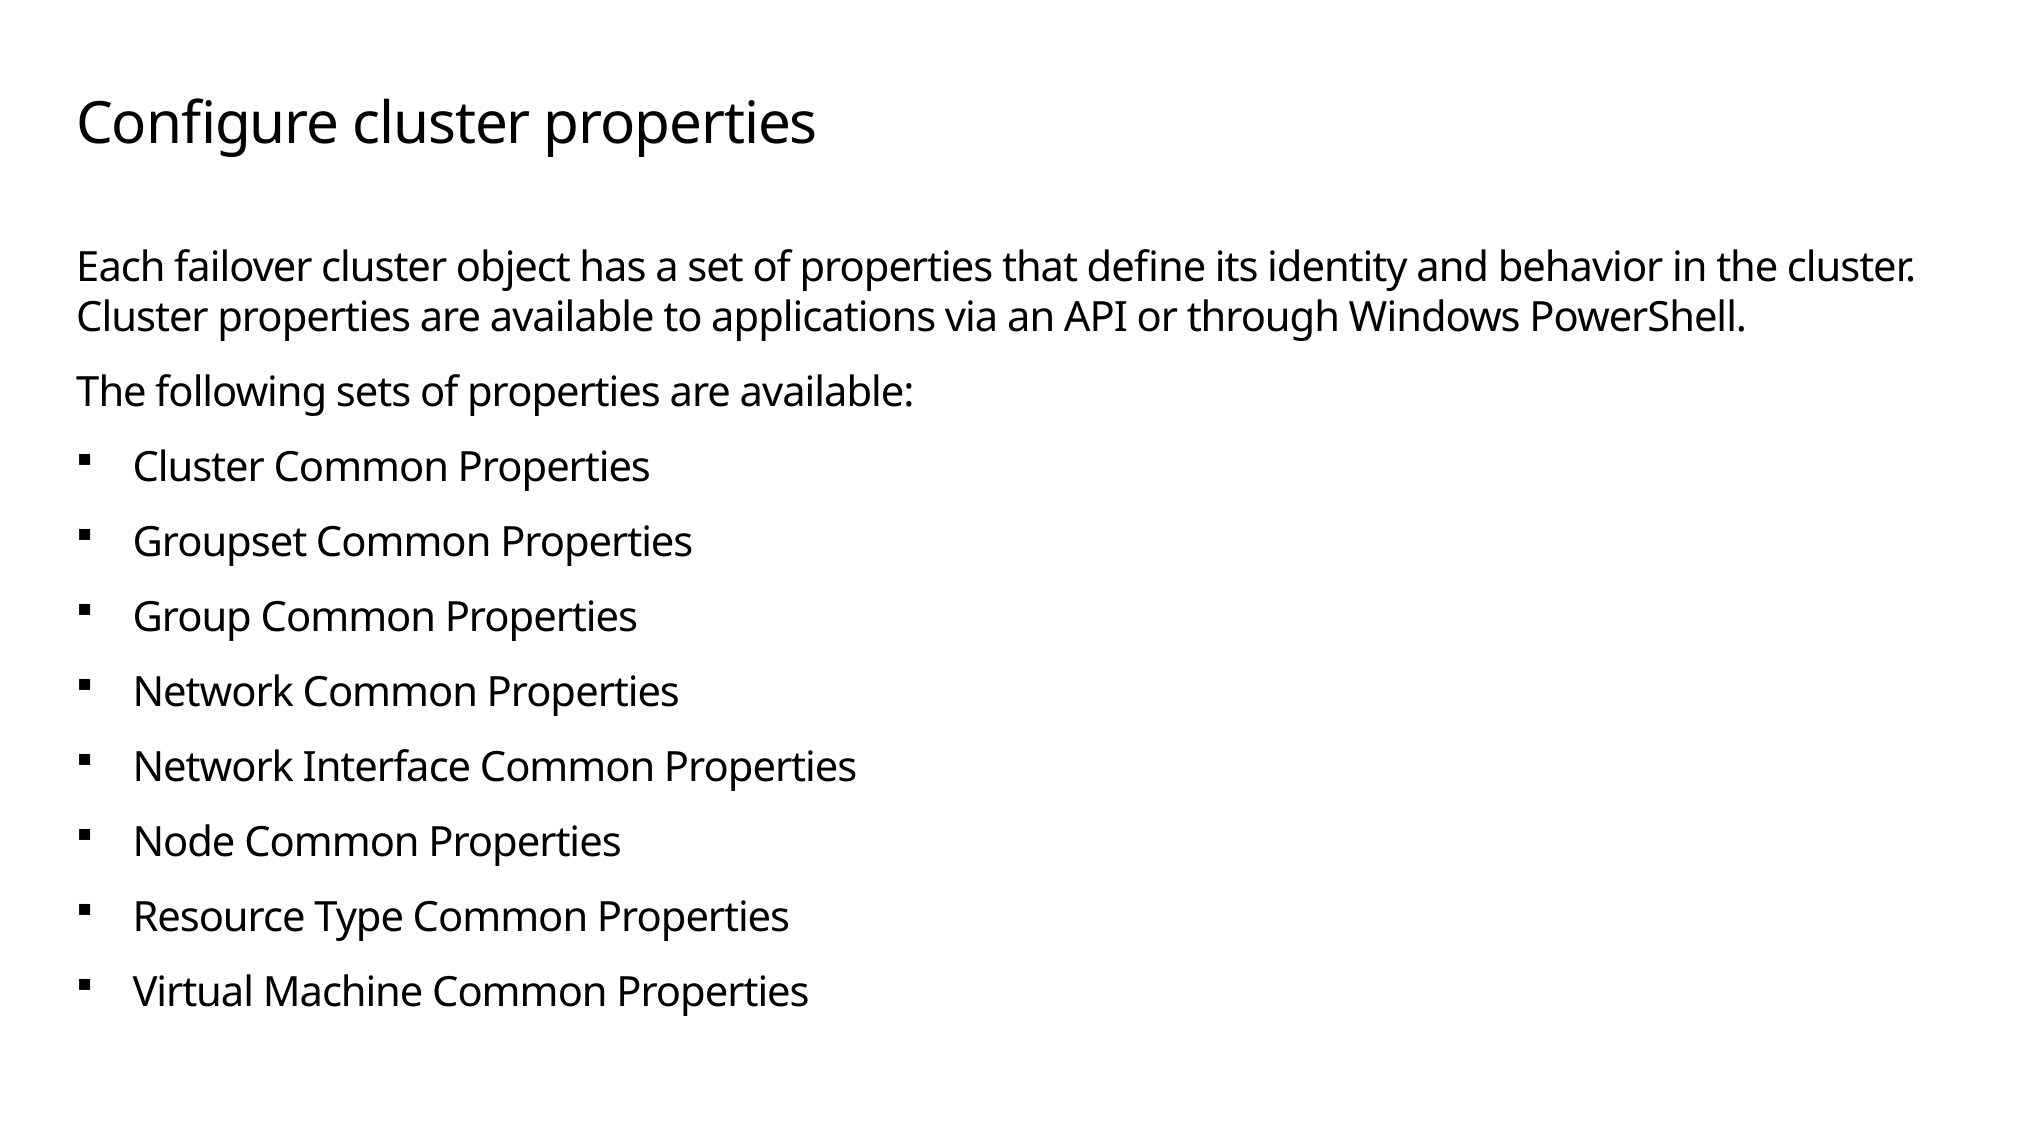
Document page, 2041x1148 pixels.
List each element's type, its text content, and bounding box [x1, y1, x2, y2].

title Configure cluster properties [76, 93, 1968, 161]
list Each failover cluster object has a set of properties that define its identity and behavior in the cluster. Cluster properties are available to applications via an API or through Windows PowerShell. The following sets of properties are available: Cluster Common Properties Groupset Common Properties Group Common Properties Network Common Properties Network Interface Common Properties Node Common Properties Resource Type Common Properties Virtual Machine Common Properties [76, 240, 1970, 1074]
